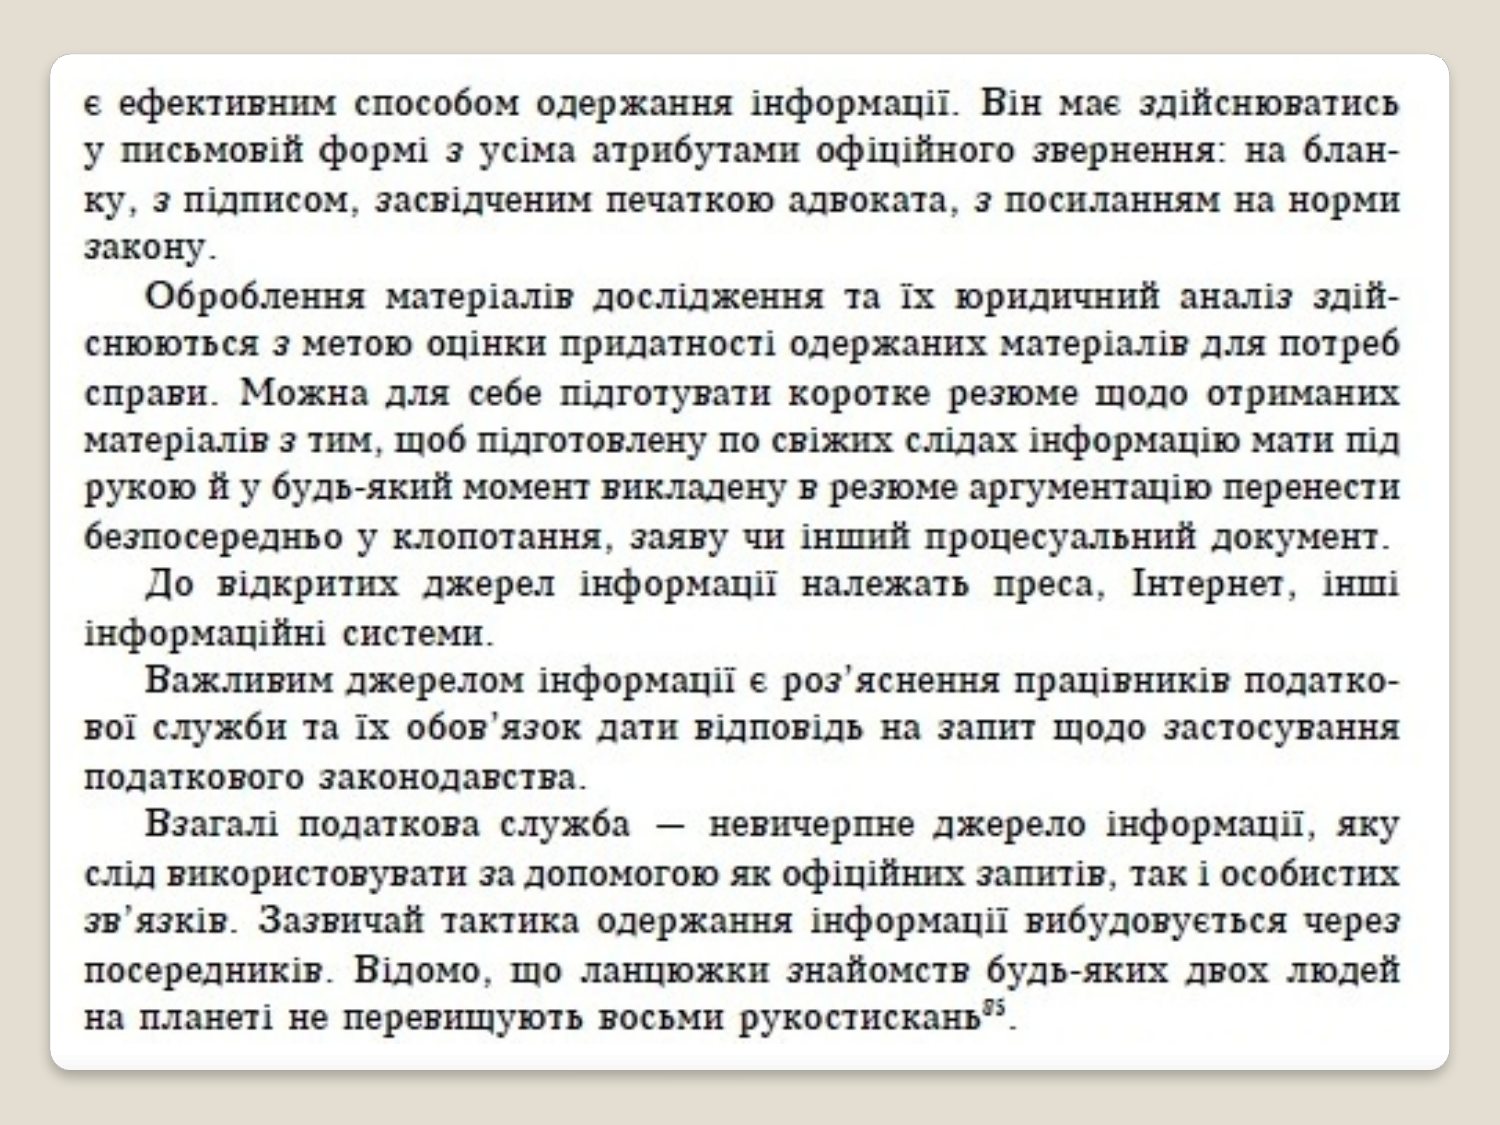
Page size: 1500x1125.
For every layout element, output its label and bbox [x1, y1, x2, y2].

picture [58, 58, 1442, 1045]
